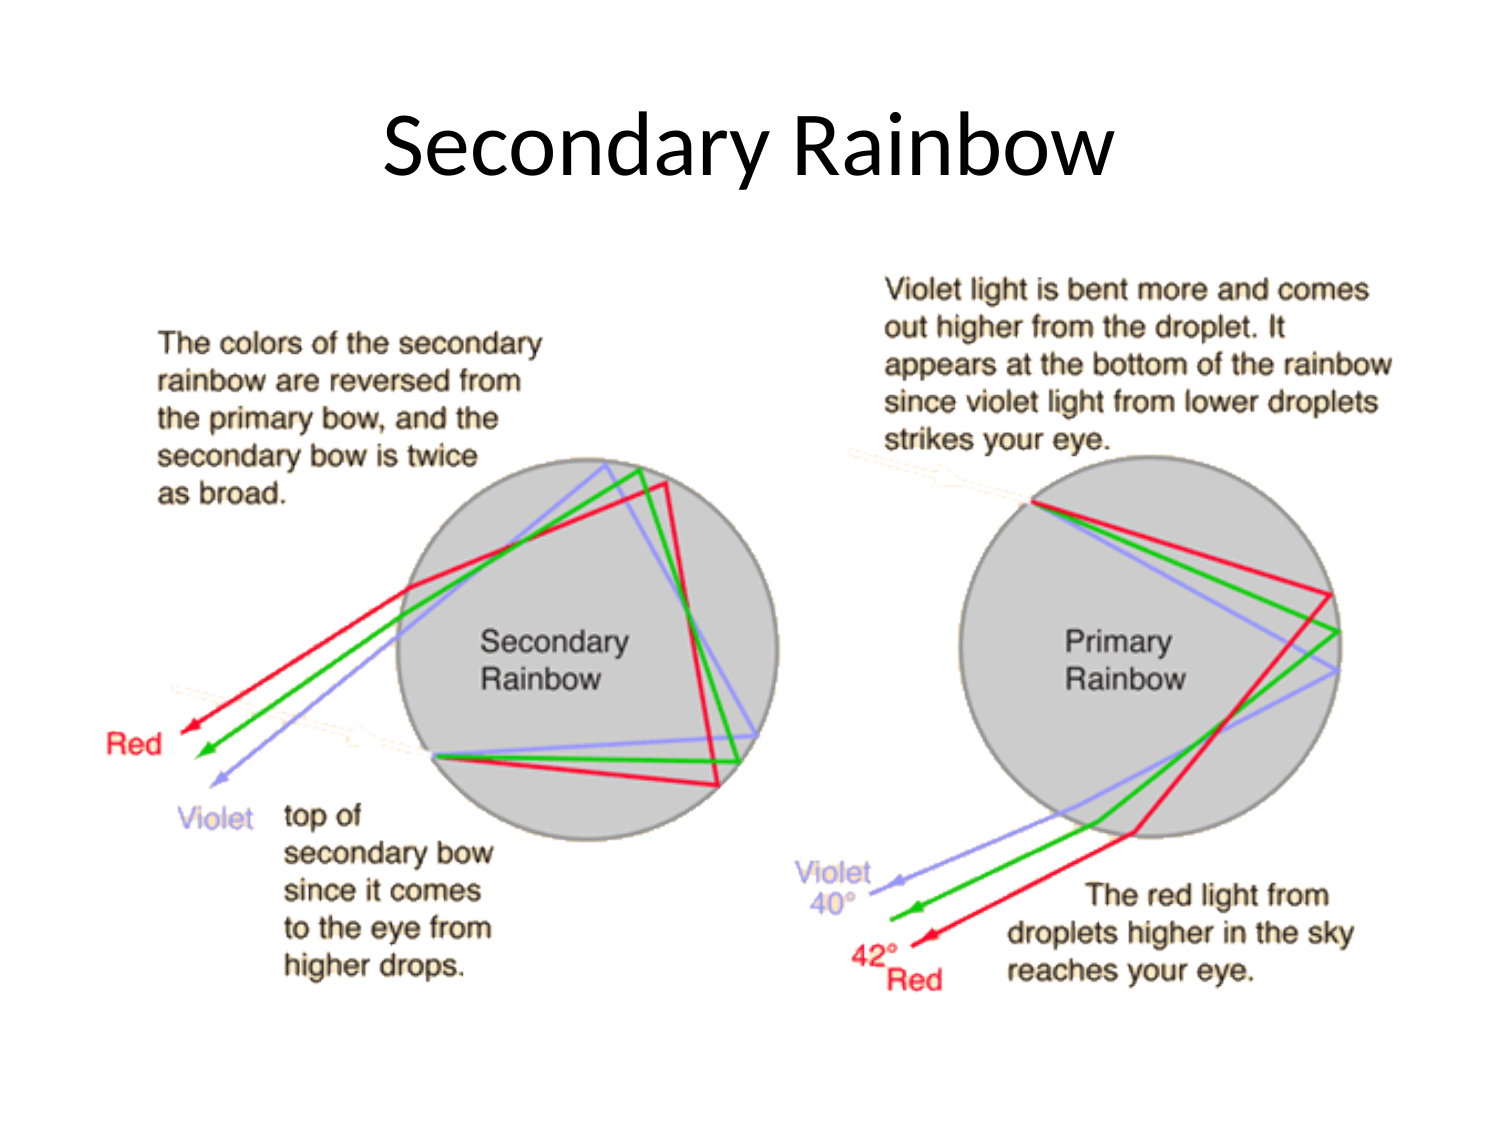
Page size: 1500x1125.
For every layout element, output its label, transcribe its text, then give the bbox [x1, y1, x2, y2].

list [74, 262, 1426, 1006]
title Secondary Rainbow [75, 45, 1425, 233]
